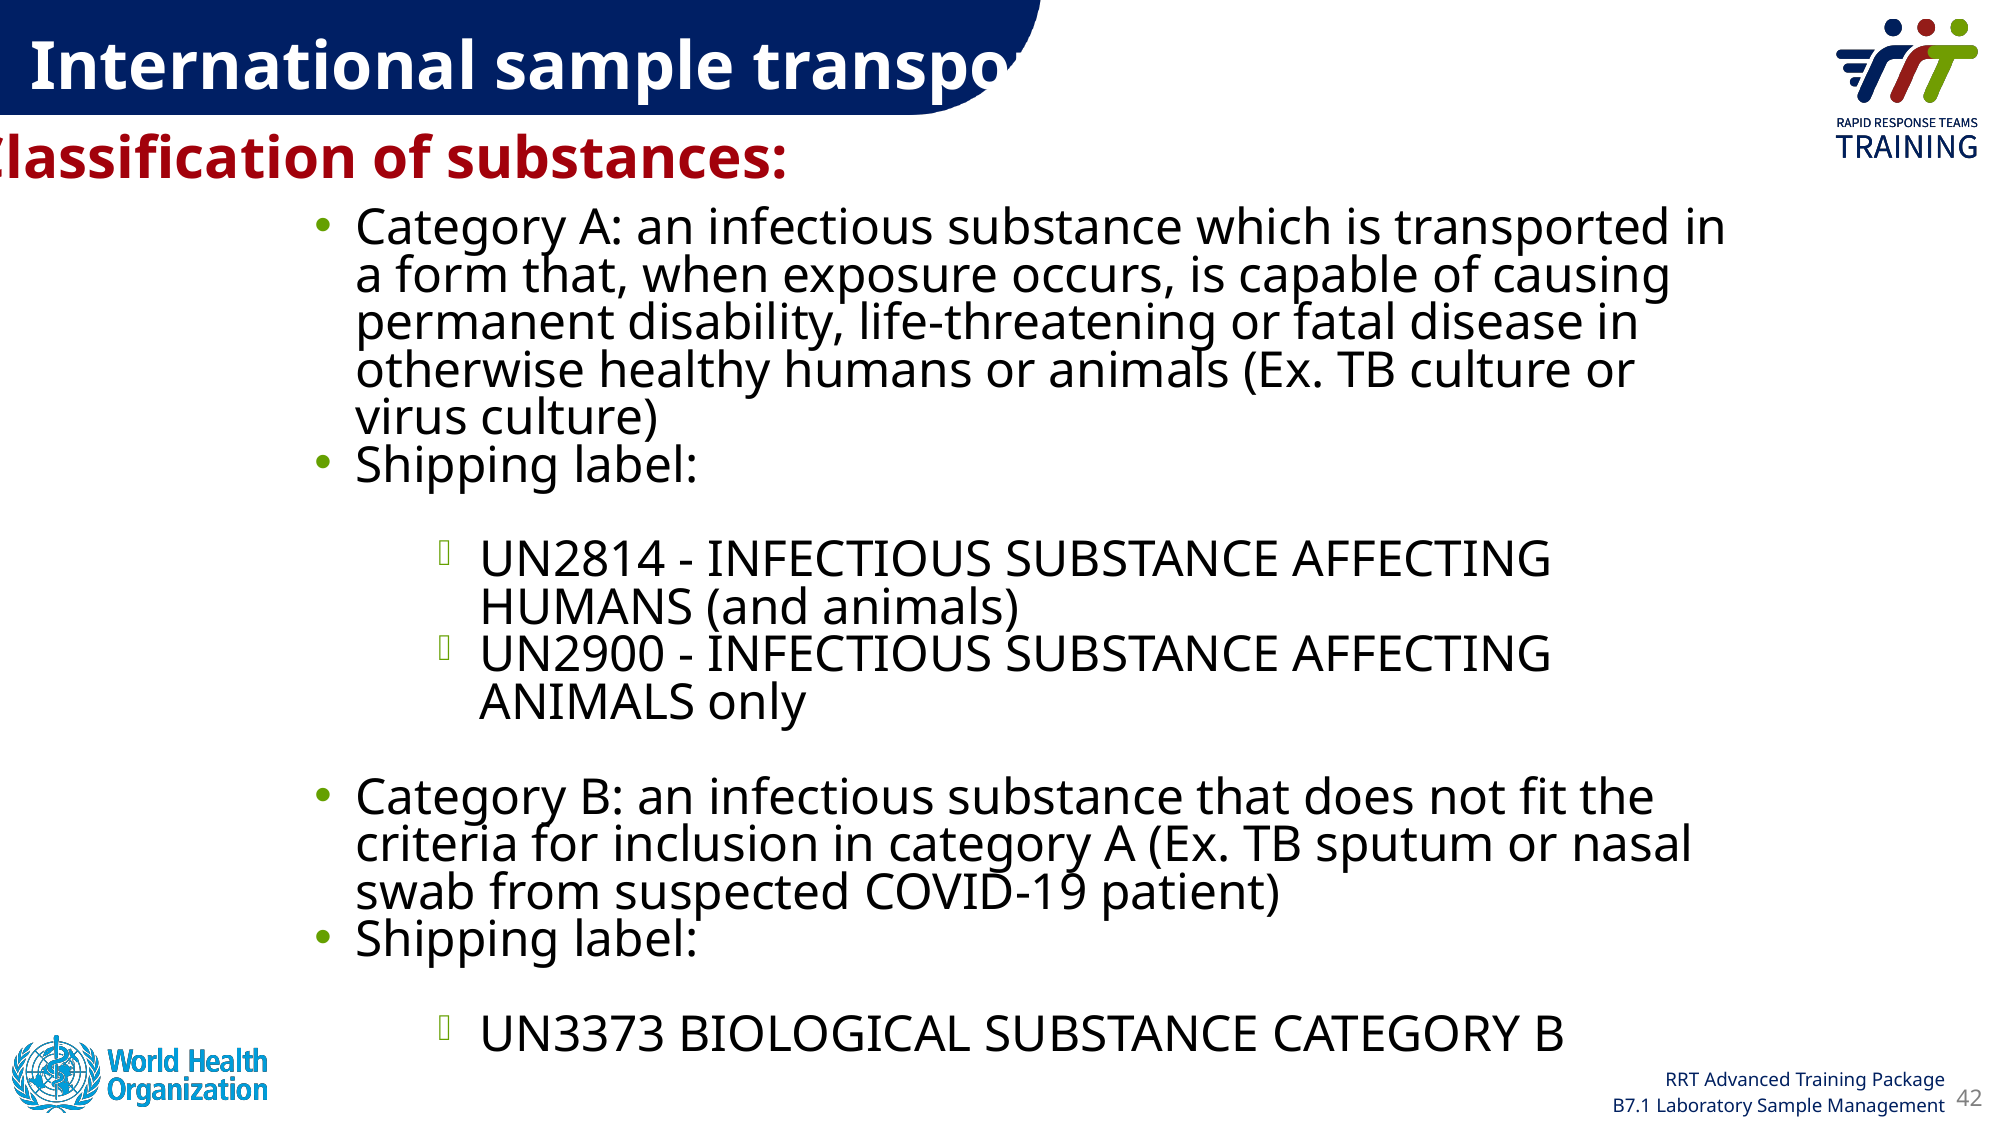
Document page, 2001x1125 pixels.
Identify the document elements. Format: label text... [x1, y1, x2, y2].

text_box Classification of substances: [0, 126, 796, 198]
picture [0, 0, 1042, 115]
picture [40, 1062, 47, 1070]
list Category A: an infectious substance which is transported in a form that, when exposure occurs, is capable of causing permanent disability, life-threatening or fatal disease in otherwise healthy humans or animals (Ex. TB culture or virus culture) Shipping label: UN2814 - INFECTIOUS SUBSTANCE AFFECTING HUMANS (and animals) UN2900 - INFECTIOUS SUBSTANCE AFFECTING ANIMALS only Category B: an infectious substance that does not fit the criteria for inclusion in category A (Ex. TB sputum or nasal swab from suspected COVID-19 patient) Shipping label: UN3373 BIOLOGICAL SUBSTANCE CATEGORY B [306, 198, 1737, 1108]
picture [12, 1035, 54, 1068]
picture [36, 1088, 78, 1105]
picture [50, 1108, 62, 1113]
picture [59, 1035, 267, 1113]
picture [12, 1083, 48, 1113]
picture [30, 1083, 37, 1091]
picture [71, 1053, 90, 1091]
picture [1835, 19, 1978, 167]
picture [34, 1054, 43, 1078]
picture [46, 1056, 54, 1062]
picture [22, 1062, 26, 1077]
picture [24, 1054, 36, 1087]
text_box International sample transport [22, 15, 1496, 122]
